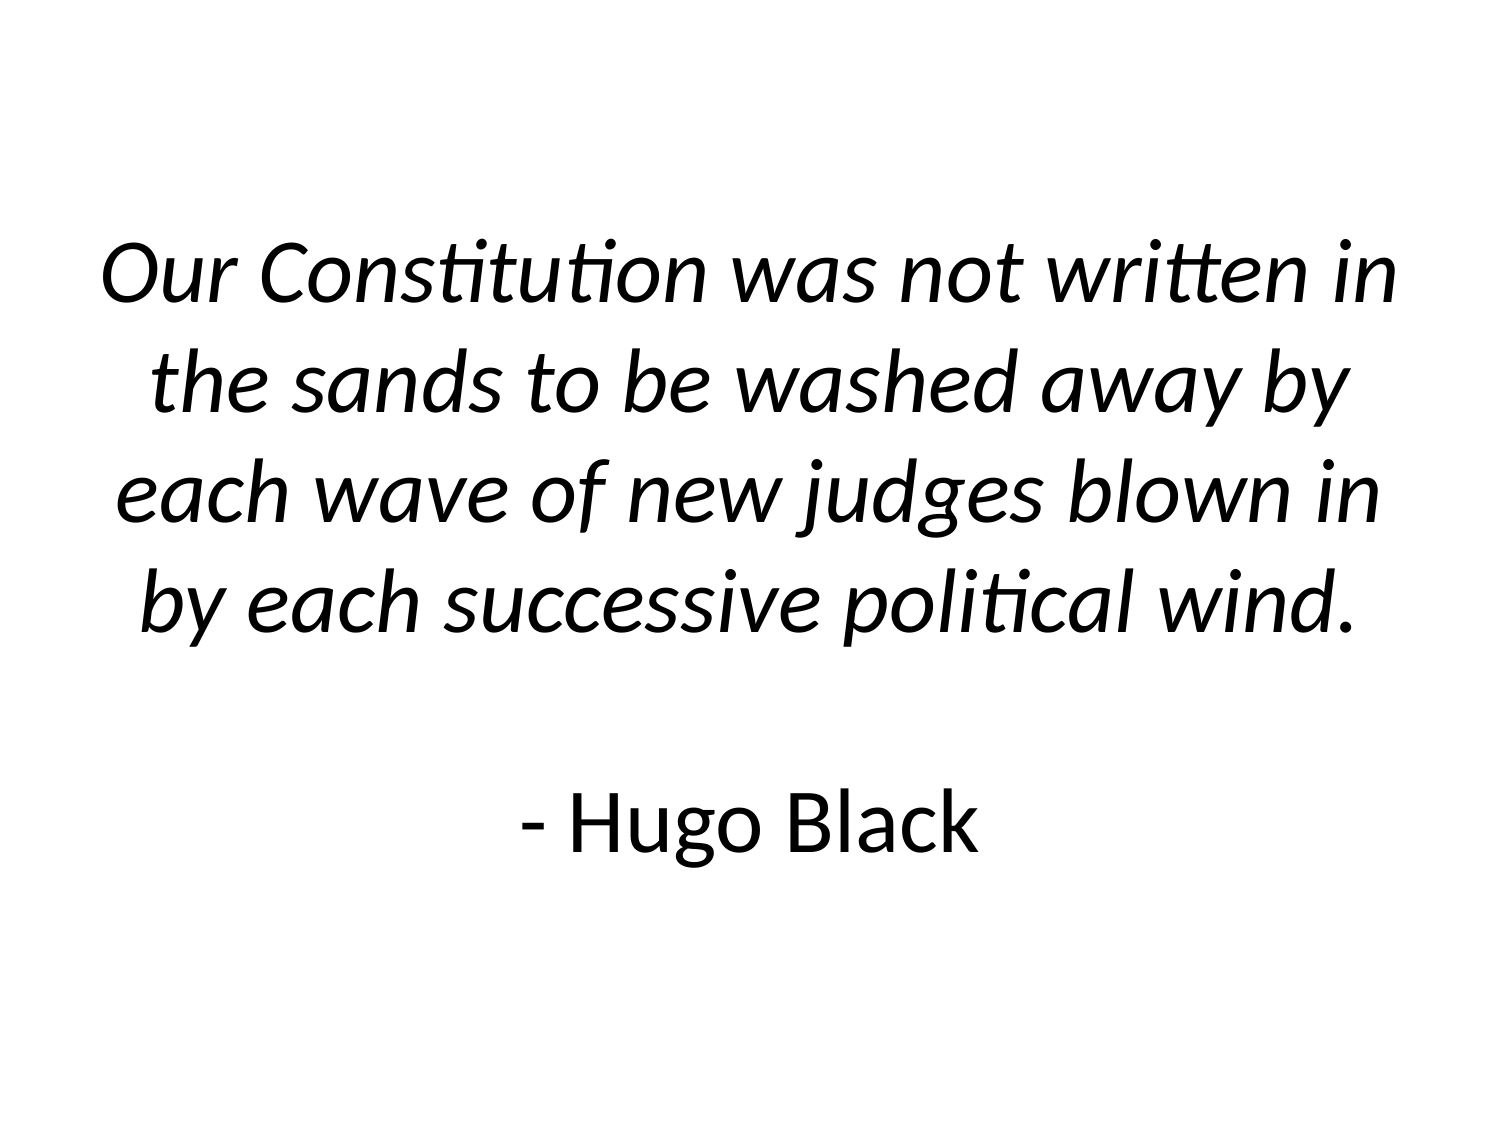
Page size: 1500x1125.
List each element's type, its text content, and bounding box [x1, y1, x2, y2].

title Our Constitution was not written in the sands to be washed away by each wave of new judges blown in by each successive political wind. - Hugo Black [75, 45, 1425, 1038]
